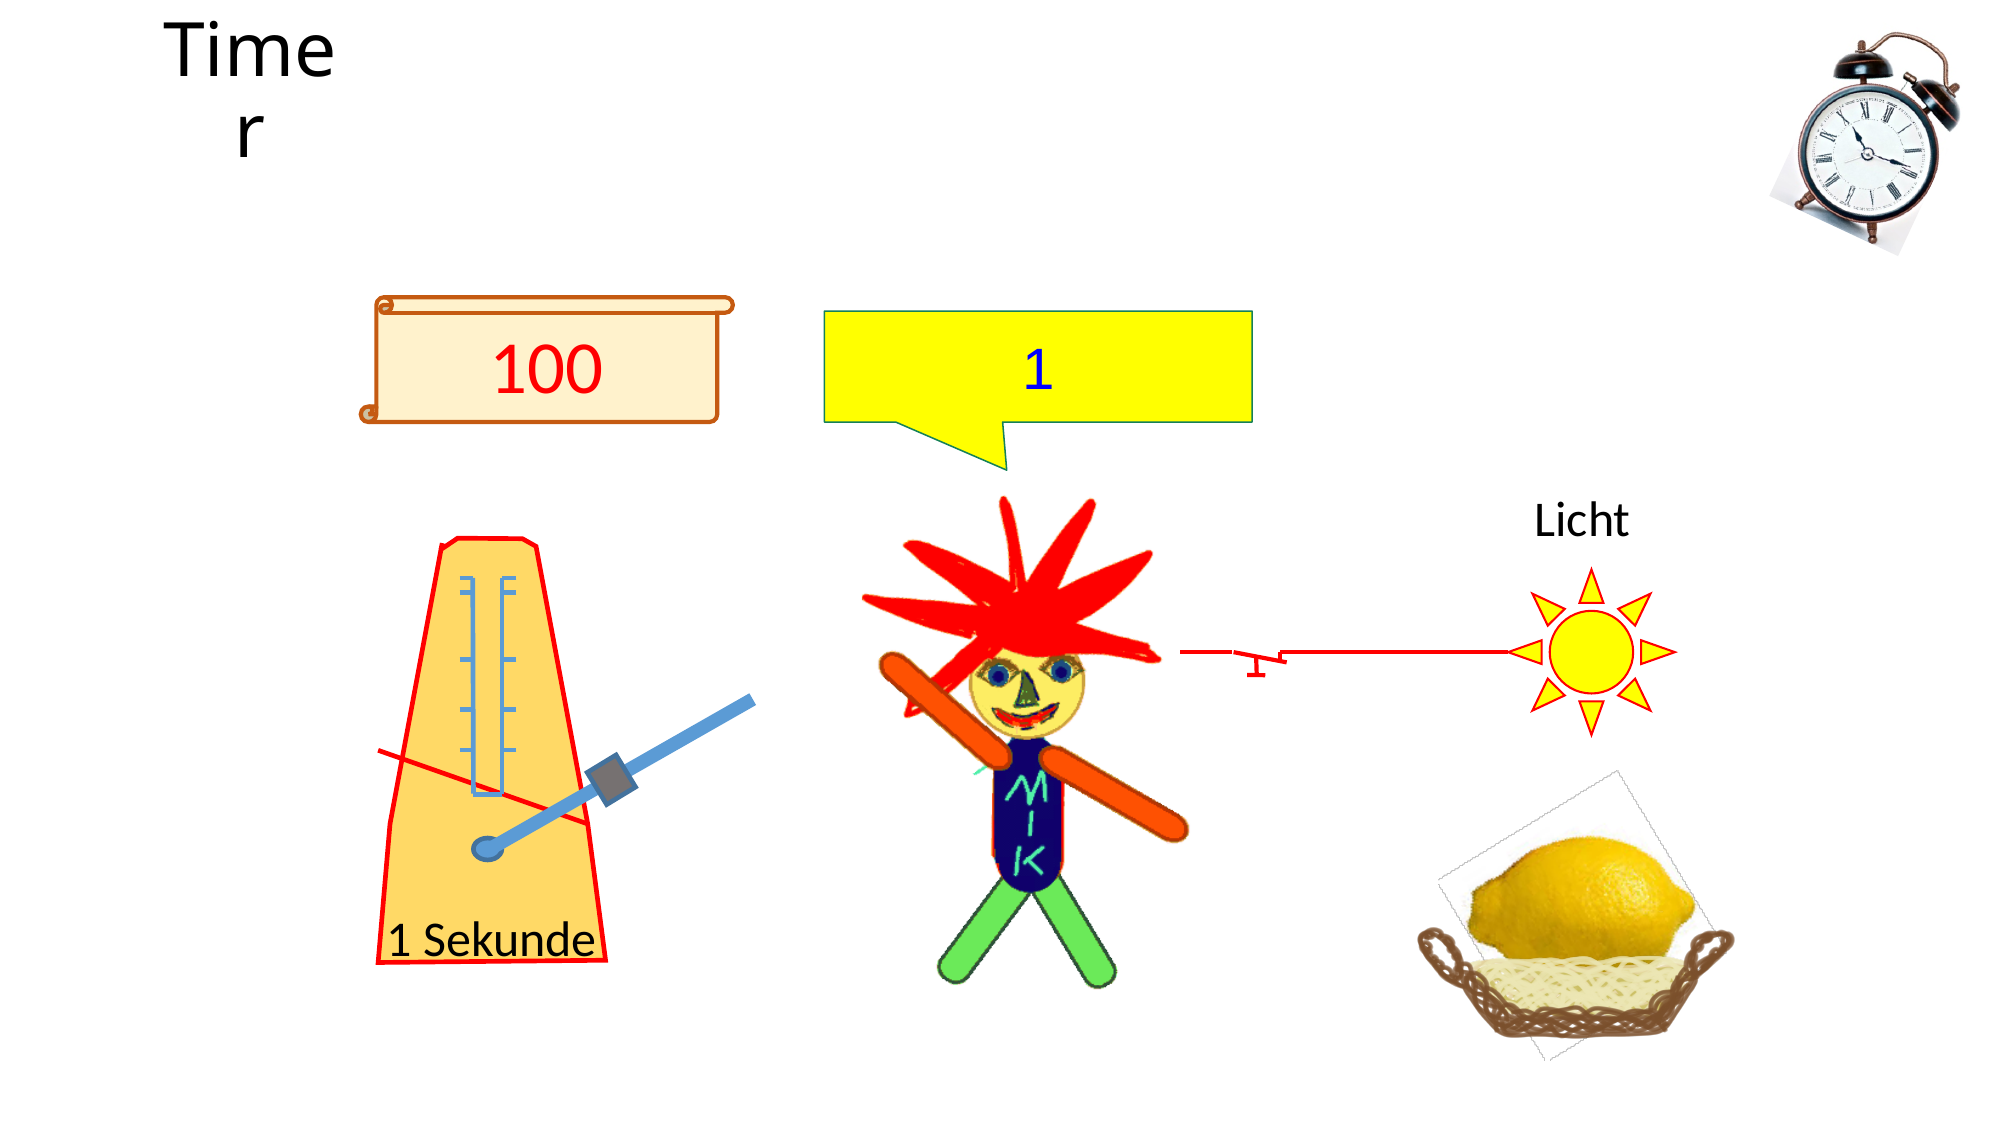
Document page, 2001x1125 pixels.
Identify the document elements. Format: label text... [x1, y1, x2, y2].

picture [840, 478, 1206, 1004]
text_box 100 [359, 296, 734, 424]
picture [1382, 772, 1770, 1107]
picture [1769, 0, 1990, 257]
text_box Licht [1519, 478, 1646, 554]
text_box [226, 714, 761, 980]
text_box [409, 537, 569, 714]
text_box 1 [824, 311, 1253, 471]
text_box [1206, 569, 1675, 735]
title Timer [139, 108, 361, 182]
